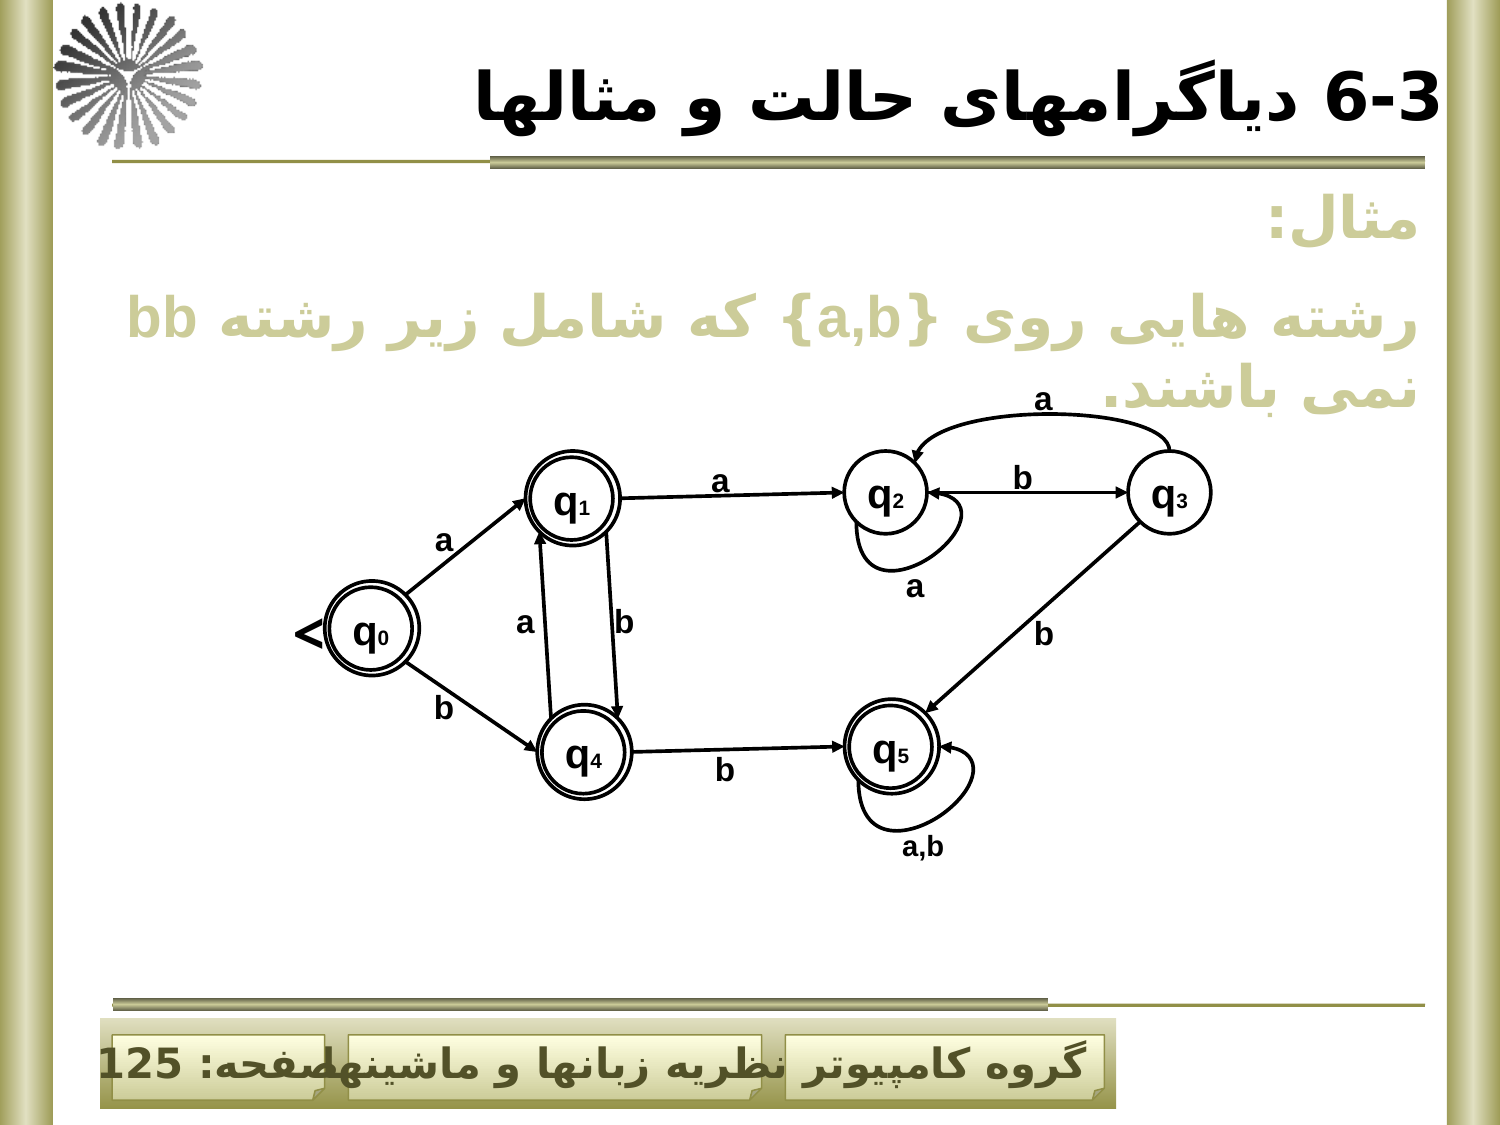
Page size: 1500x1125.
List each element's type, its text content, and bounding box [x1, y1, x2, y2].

text_box 6-3 دیاگرامهای حالت و مثالها [88, 46, 1459, 142]
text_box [269, 369, 1212, 870]
text_box مثال: رشته هایی روی {a,b} که شامل زیر رشته bb نمی باشند. [76, 172, 1436, 428]
